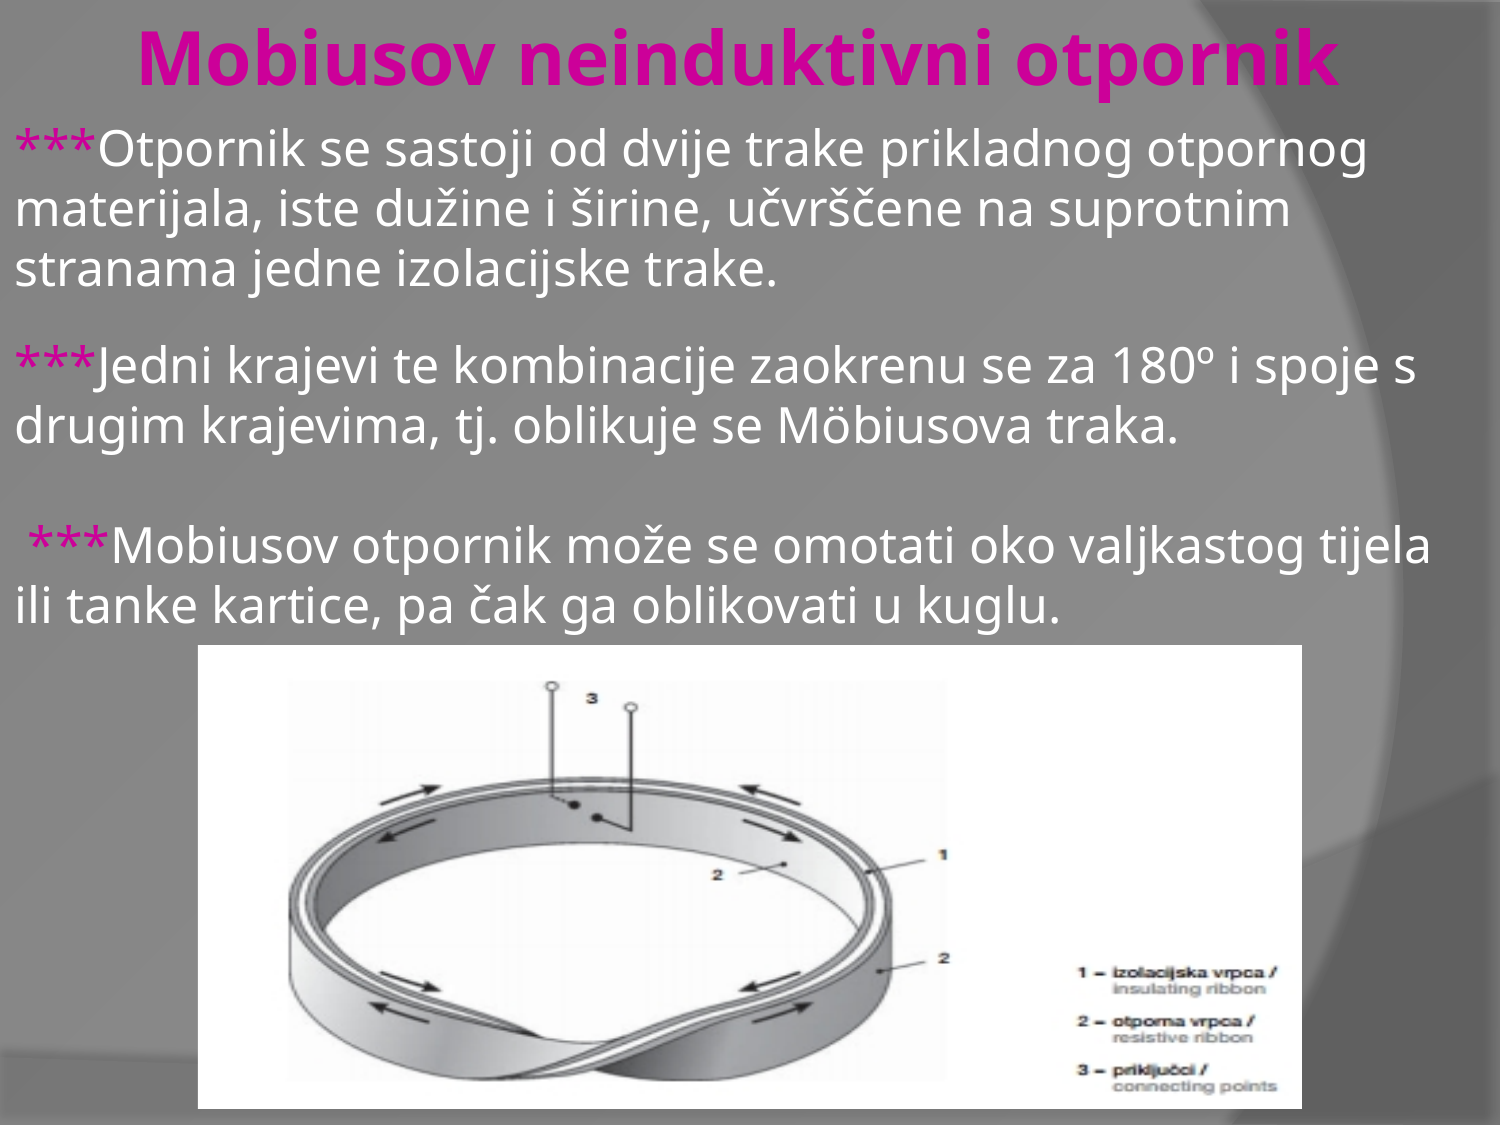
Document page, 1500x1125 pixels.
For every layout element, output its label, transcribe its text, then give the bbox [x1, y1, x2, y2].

picture [197, 644, 1303, 1109]
text_box Mobiusov neinduktivni otpornik [120, 3, 1357, 108]
text_box ***Otpornik se sastoji od dvije trake prikladnog otpornog materijala, iste dužine i širine, učvrščene na suprotnim stranama jedne izolacijske trake. [0, 109, 1500, 304]
text_box ***Jedni krajevi te kombinacije zaokrenu se za 180º i spoje s drugim krajevima, tj. oblikuje se Möbiusova traka. ***Mobiusov otpornik može se omotati oko valjkastog tijela ili tanke kartice, pa čak ga oblikovati u kuglu. [0, 326, 1500, 716]
